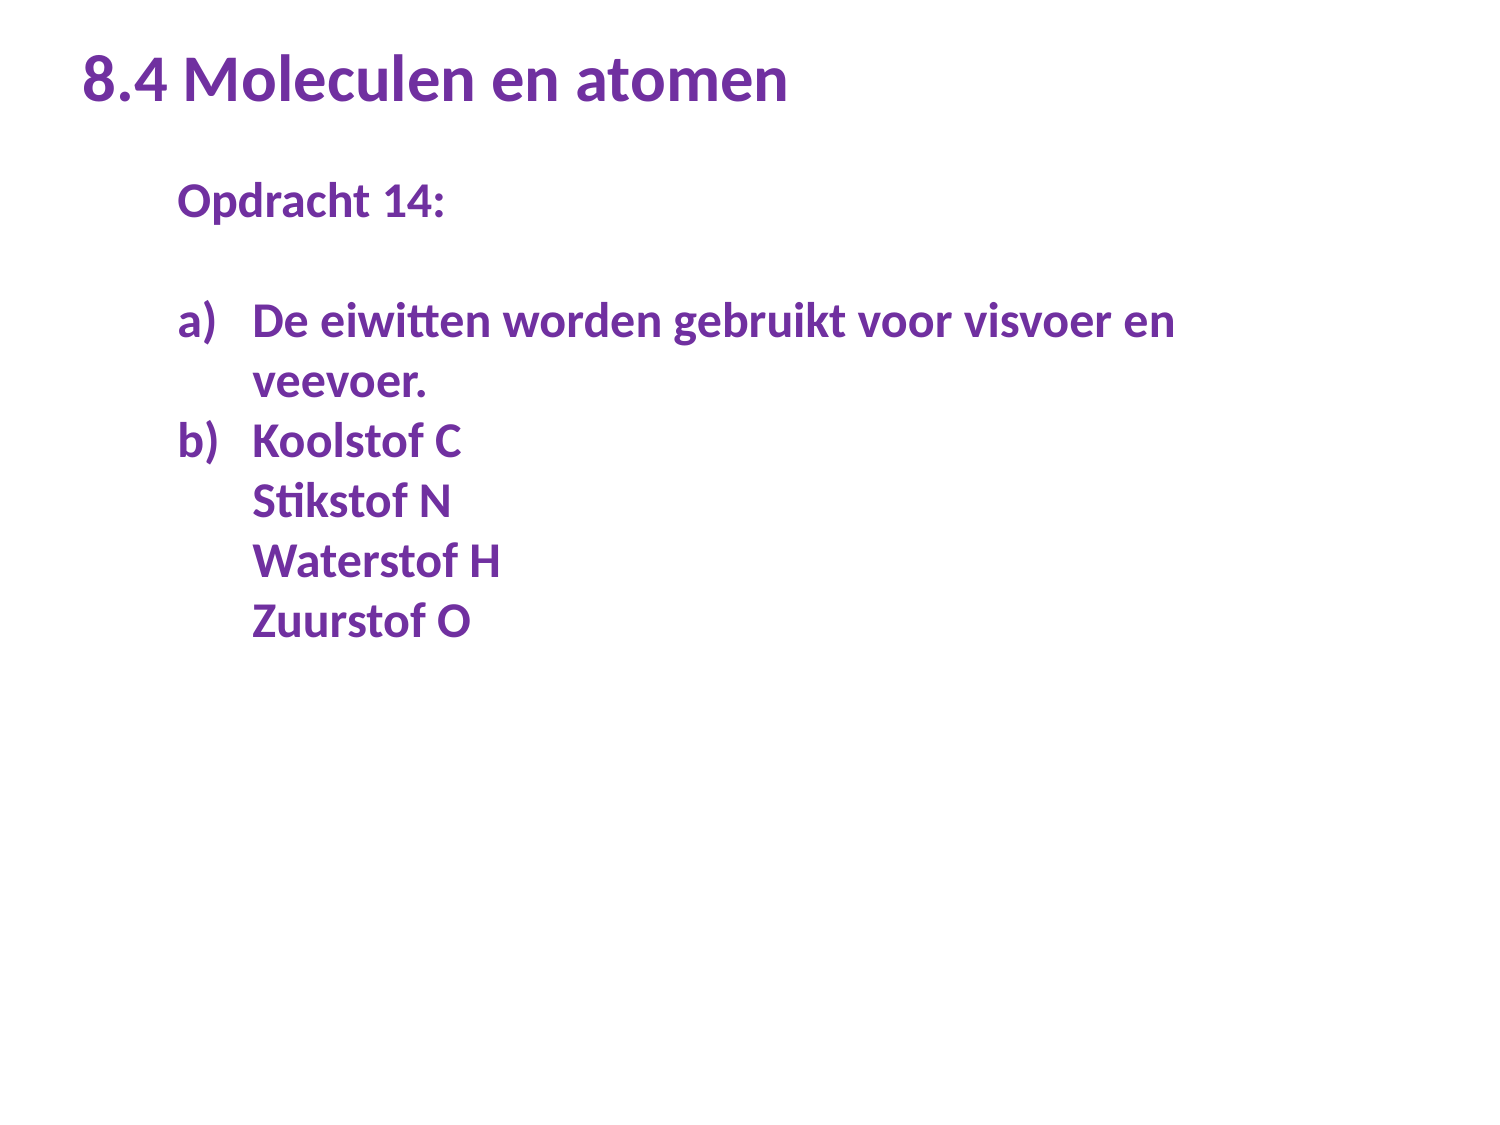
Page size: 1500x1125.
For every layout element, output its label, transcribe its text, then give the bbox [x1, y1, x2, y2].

title 8.4 Moleculen en atomen [67, 26, 1466, 125]
text_box Opdracht 14: De eiwitten worden gebruikt voor visvoer en veevoer. Koolstof C Stikstof N Waterstof H Zuurstof O [162, 160, 1332, 776]
